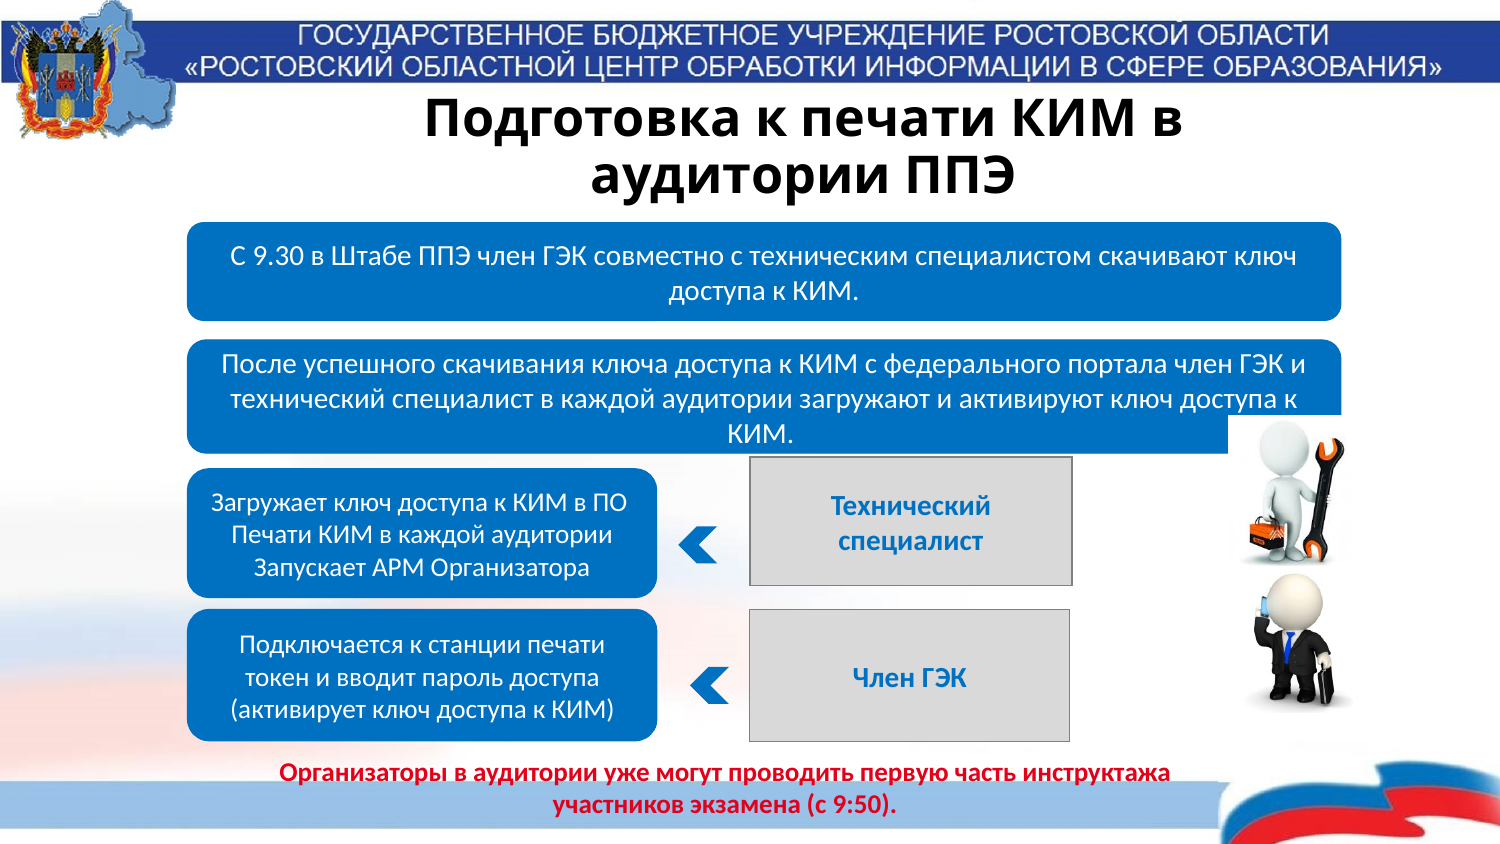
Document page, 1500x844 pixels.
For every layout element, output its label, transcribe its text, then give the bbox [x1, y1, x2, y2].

text_box Подключается к станции печати токен и вводит пароль доступа (активирует ключ доступа к КИМ) [186, 608, 658, 742]
picture [0, 0, 1500, 844]
text_box Член ГЭК [749, 609, 1070, 742]
text_box После успешного скачивания ключа доступа к КИМ с федерального портала член ГЭК и технический специалист в каждой аудитории загружают и активируют ключ доступа к КИМ. [186, 339, 1342, 454]
text_box Организаторы в аудитории уже могут проводить первую часть инструктажа участников экзамена (с 9:50). [198, 746, 1251, 827]
title Подготовка к печати КИМ в аудитории ППЭ [351, 93, 1257, 203]
text_box С 9.30 в Штабе ППЭ член ГЭК совместно с техническим специалистом скачивают ключ доступа к КИМ. [186, 222, 1342, 322]
text_box Технический специалист [749, 456, 1073, 586]
text_box Загружает ключ доступа к КИМ в ПО Печати КИМ в каждой аудитории Запускает АРМ Организатора [186, 468, 658, 599]
text_box [678, 526, 718, 564]
text_box [689, 666, 729, 704]
